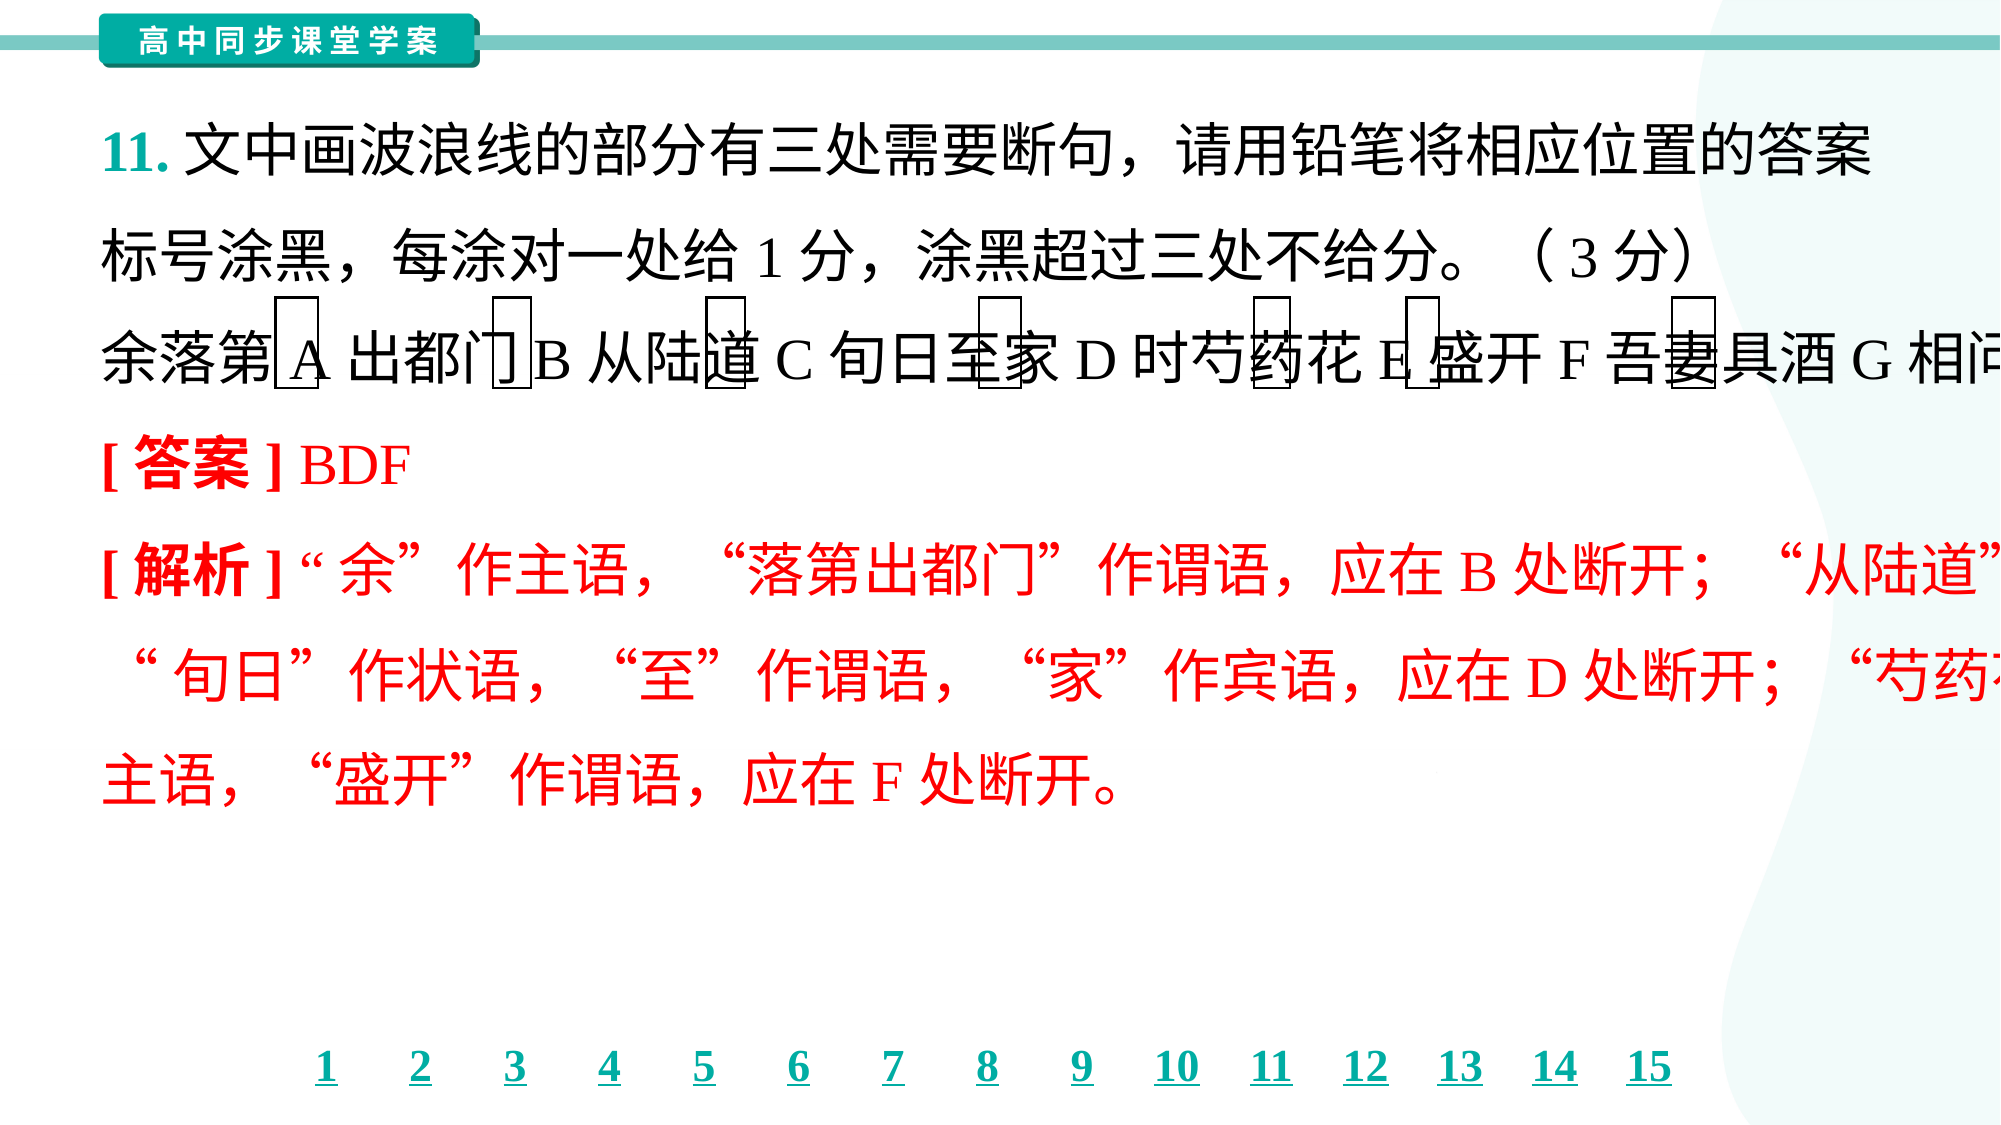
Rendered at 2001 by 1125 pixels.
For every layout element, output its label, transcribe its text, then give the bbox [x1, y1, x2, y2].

text_box [492, 296, 532, 389]
text_box [978, 296, 1022, 389]
text_box [1671, 296, 1716, 389]
picture [0, 0, 2000, 1125]
text_box [解析] “余”作主语，“落第出都门”作谓语，应在B处断开；“从陆道” “旬日”作状语，“至”作谓语，“家”作宾语，应在D处断开；“芍药花”作 主语，“盛开”作谓语，应在F处断开。 [100, 496, 1899, 803]
text_box [答案] BDF [100, 392, 1899, 485]
text_box [274, 296, 319, 389]
text_box [1253, 296, 1291, 389]
text_box [705, 296, 746, 389]
text_box 11.文中画波浪线的部分有三处需要断句，请用铅笔将相应位置的答案 标号涂黑，每涂对一处给1分，涂黑超过三处不给分。（3分） 余落第A出都门B从陆道C旬日至家D时芍药花E盛开F吾妻具酒G相问劳 [100, 76, 1899, 380]
text_box [1405, 296, 1440, 389]
